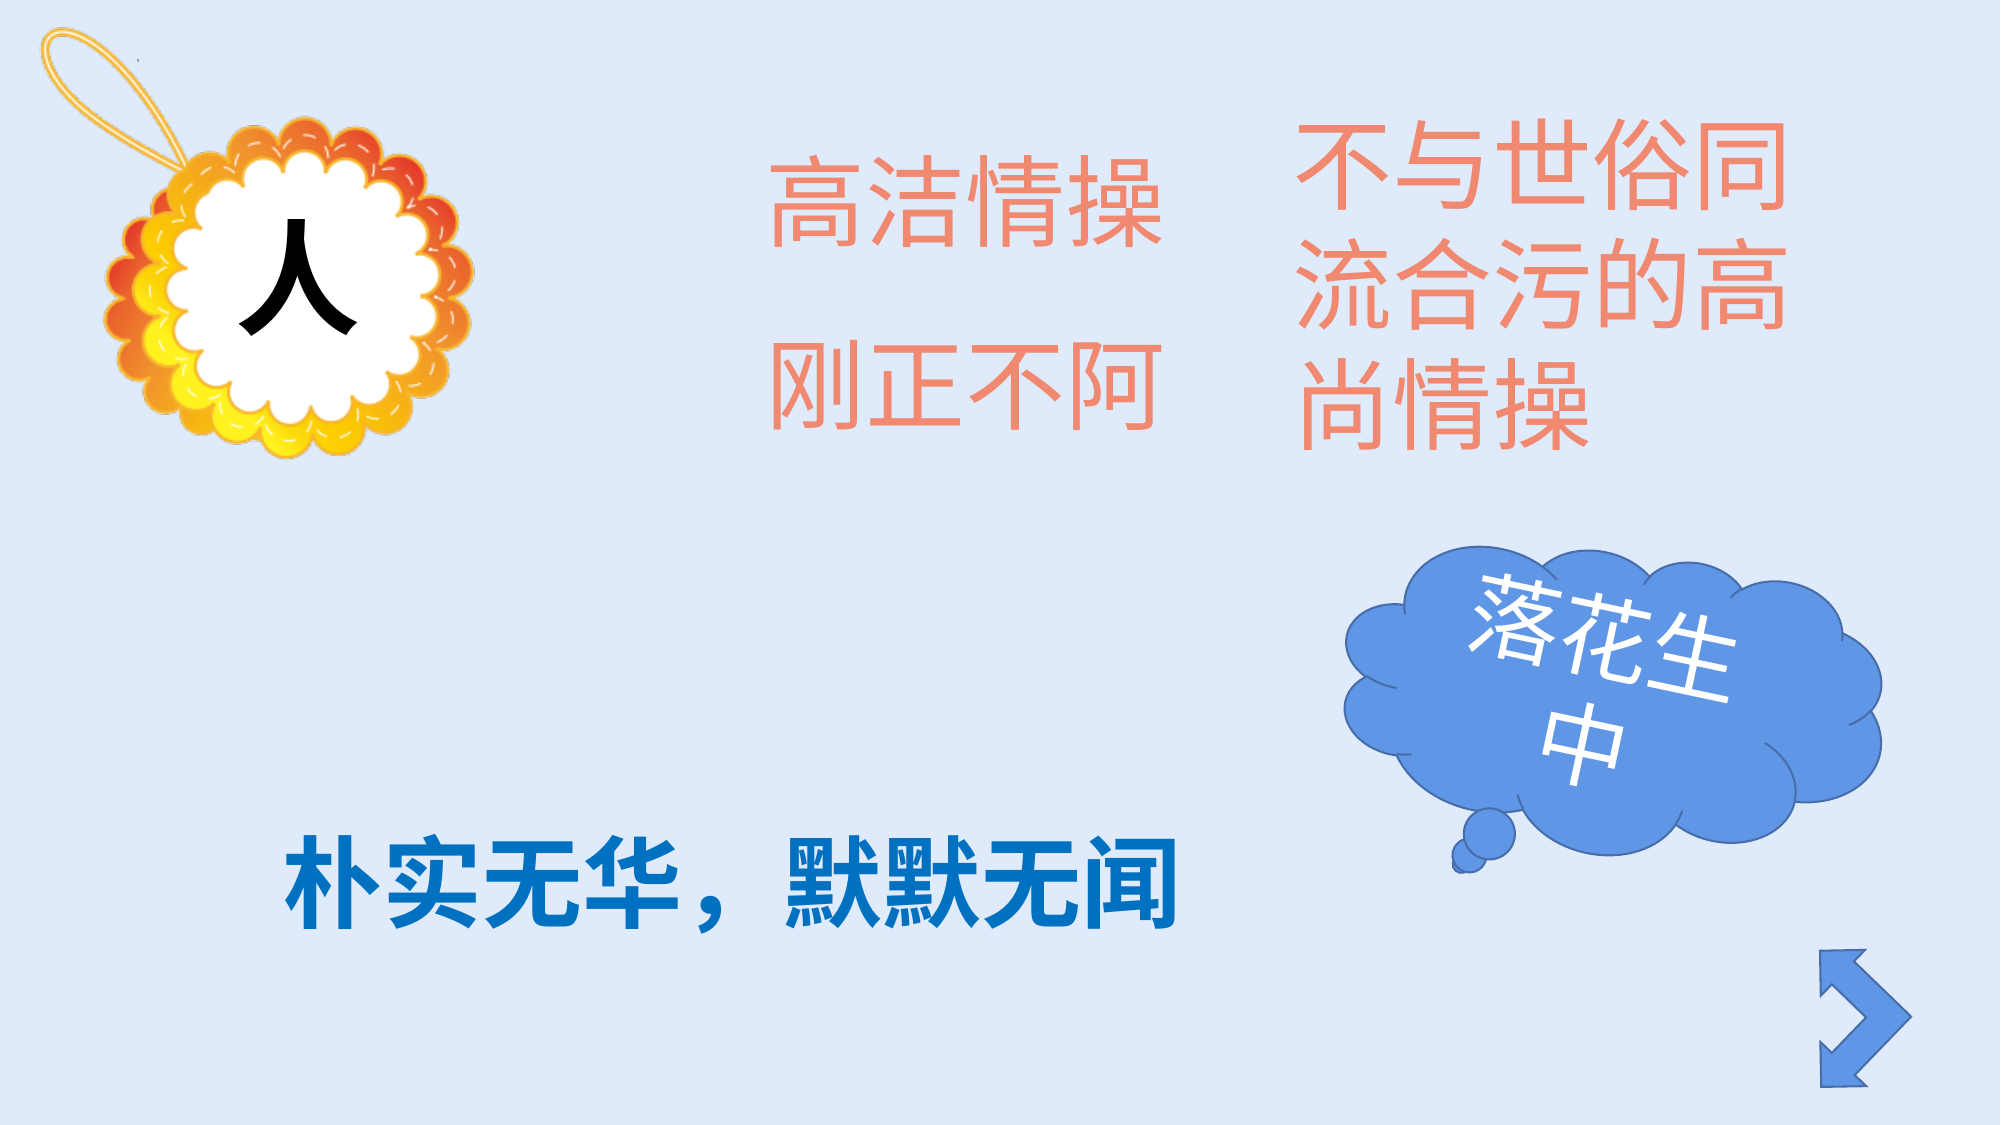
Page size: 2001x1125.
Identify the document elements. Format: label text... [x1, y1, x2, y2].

text_box 落花生中 [1343, 545, 1883, 874]
text_box [1818, 948, 1913, 1088]
text_box 不与世俗同流合污的高尚情操 [1277, 95, 1906, 470]
text_box 刚正不阿 [750, 314, 1314, 474]
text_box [13, 0, 508, 494]
text_box 朴实无华，默默无闻 [267, 812, 1521, 948]
text_box 高洁情操 [750, 132, 1277, 268]
